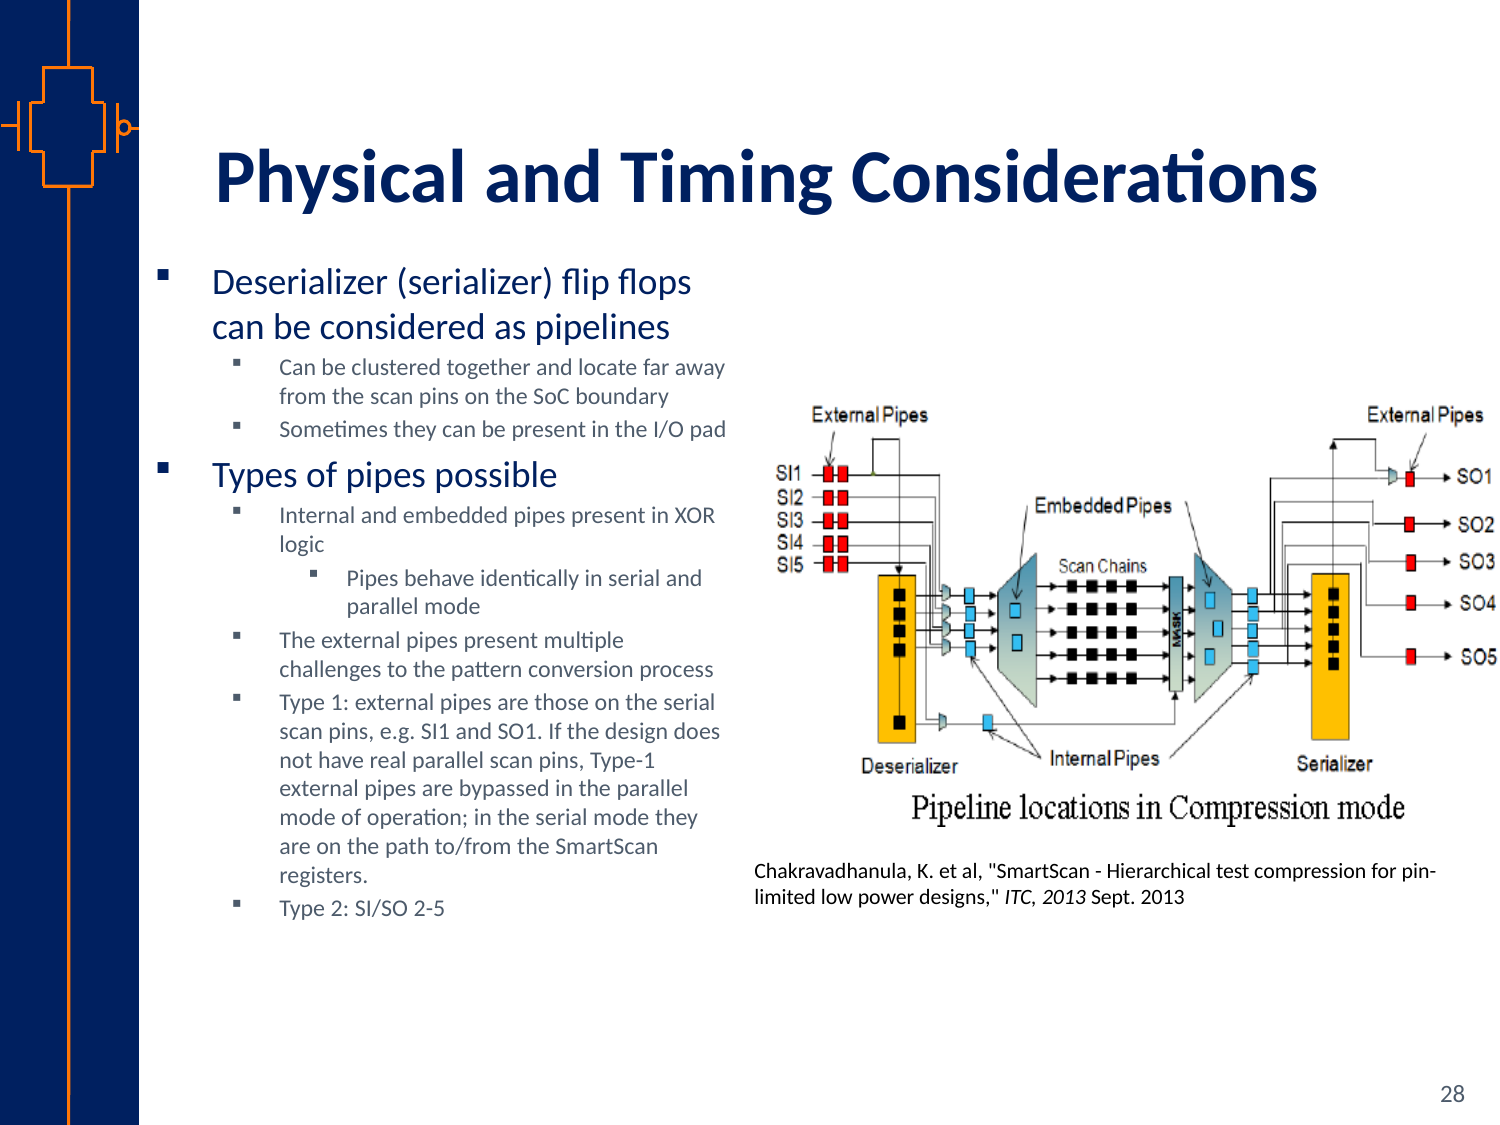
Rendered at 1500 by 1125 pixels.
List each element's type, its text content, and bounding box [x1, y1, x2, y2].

text_box Chakravadhanula, K. et al, "SmartScan - Hierarchical test compression for pin-limited low power designs," ITC, 2013 Sept. 2013 [739, 849, 1500, 917]
list Deserializer (serializer) flip flops can be considered as pipelines Can be clustered together and locate far away from the scan pins on the SoC boundary Sometimes they can be present in the I/O pad Types of pipes possible Internal and embedded pipes present in XOR logic Pipes behave identically in serial and parallel mode The external pipes present multiple challenges to the pattern conversion process Type 1: external pipes are those on the serial scan pins, e.g. SI1 and SO1. If the design does not have real parallel scan pins, Type-1 external pipes are bypassed in the parallel mode of operation; in the serial mode they are on the path to/from the SmartScan registers. Type 2: SI/SO 2-5 [139, 249, 746, 975]
title Physical and Timing Considerations [200, 37, 1388, 225]
picture [766, 398, 1500, 827]
slide_number 28 [1425, 1062, 1488, 1123]
